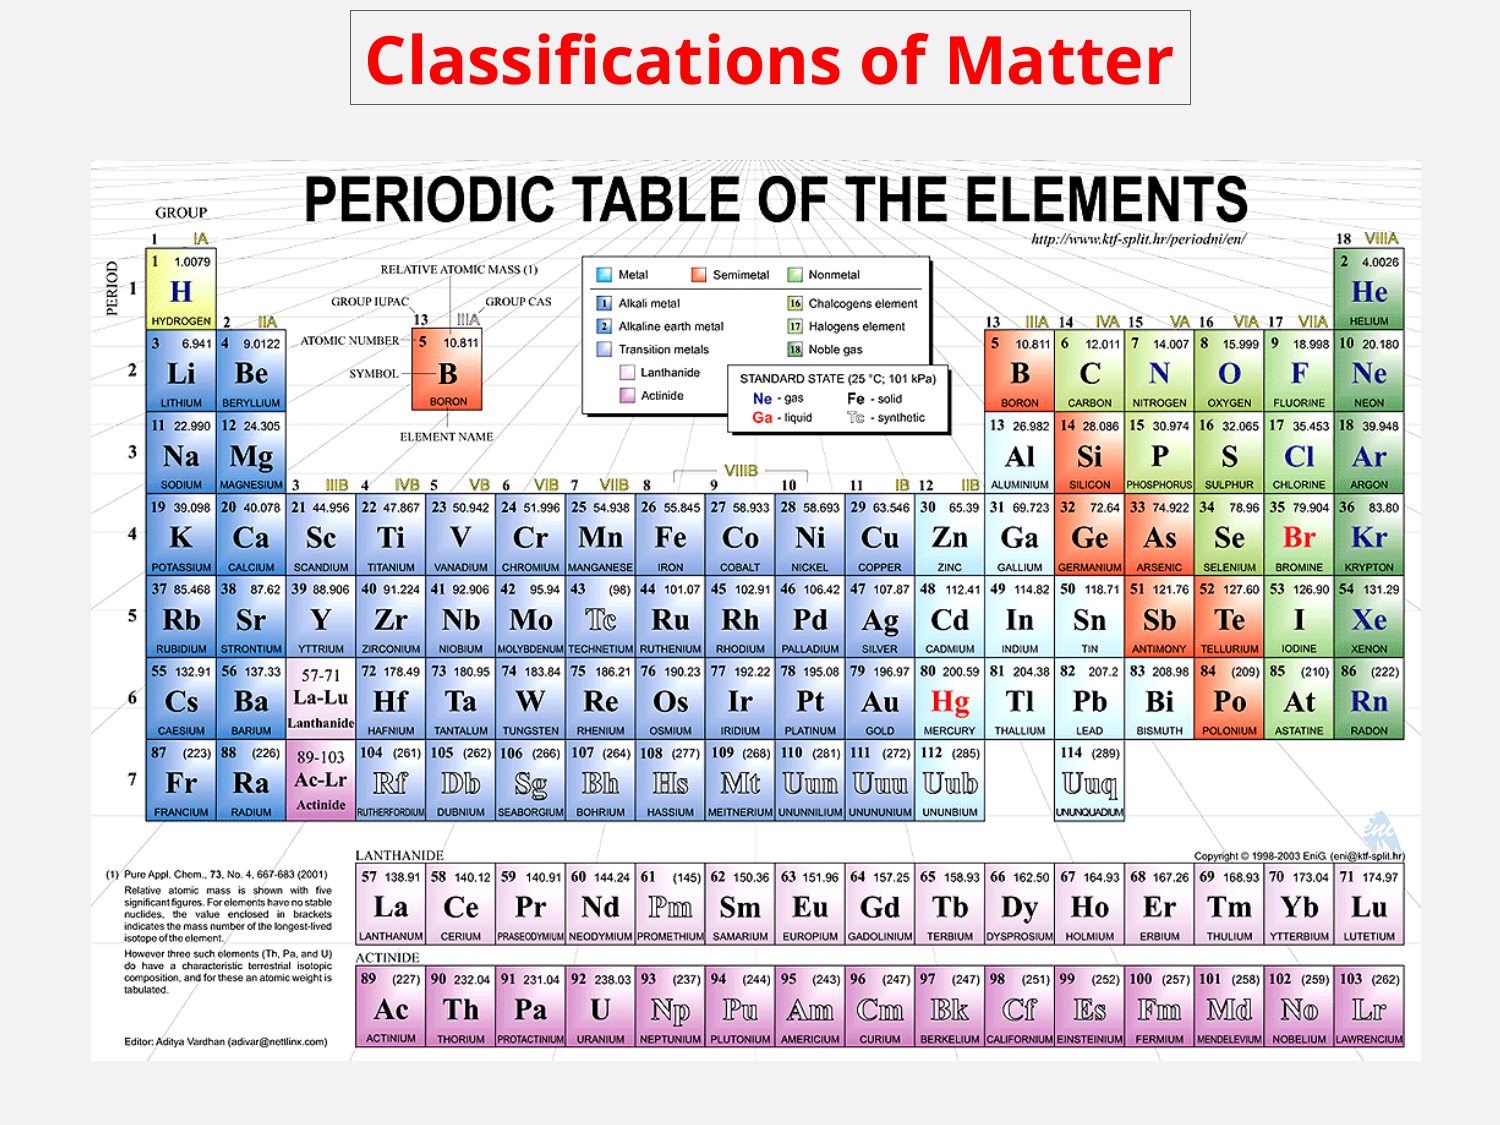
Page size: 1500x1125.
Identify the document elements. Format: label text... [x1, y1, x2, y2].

text_box Classifications of Matter [350, 10, 1191, 105]
picture [91, 160, 1421, 1061]
